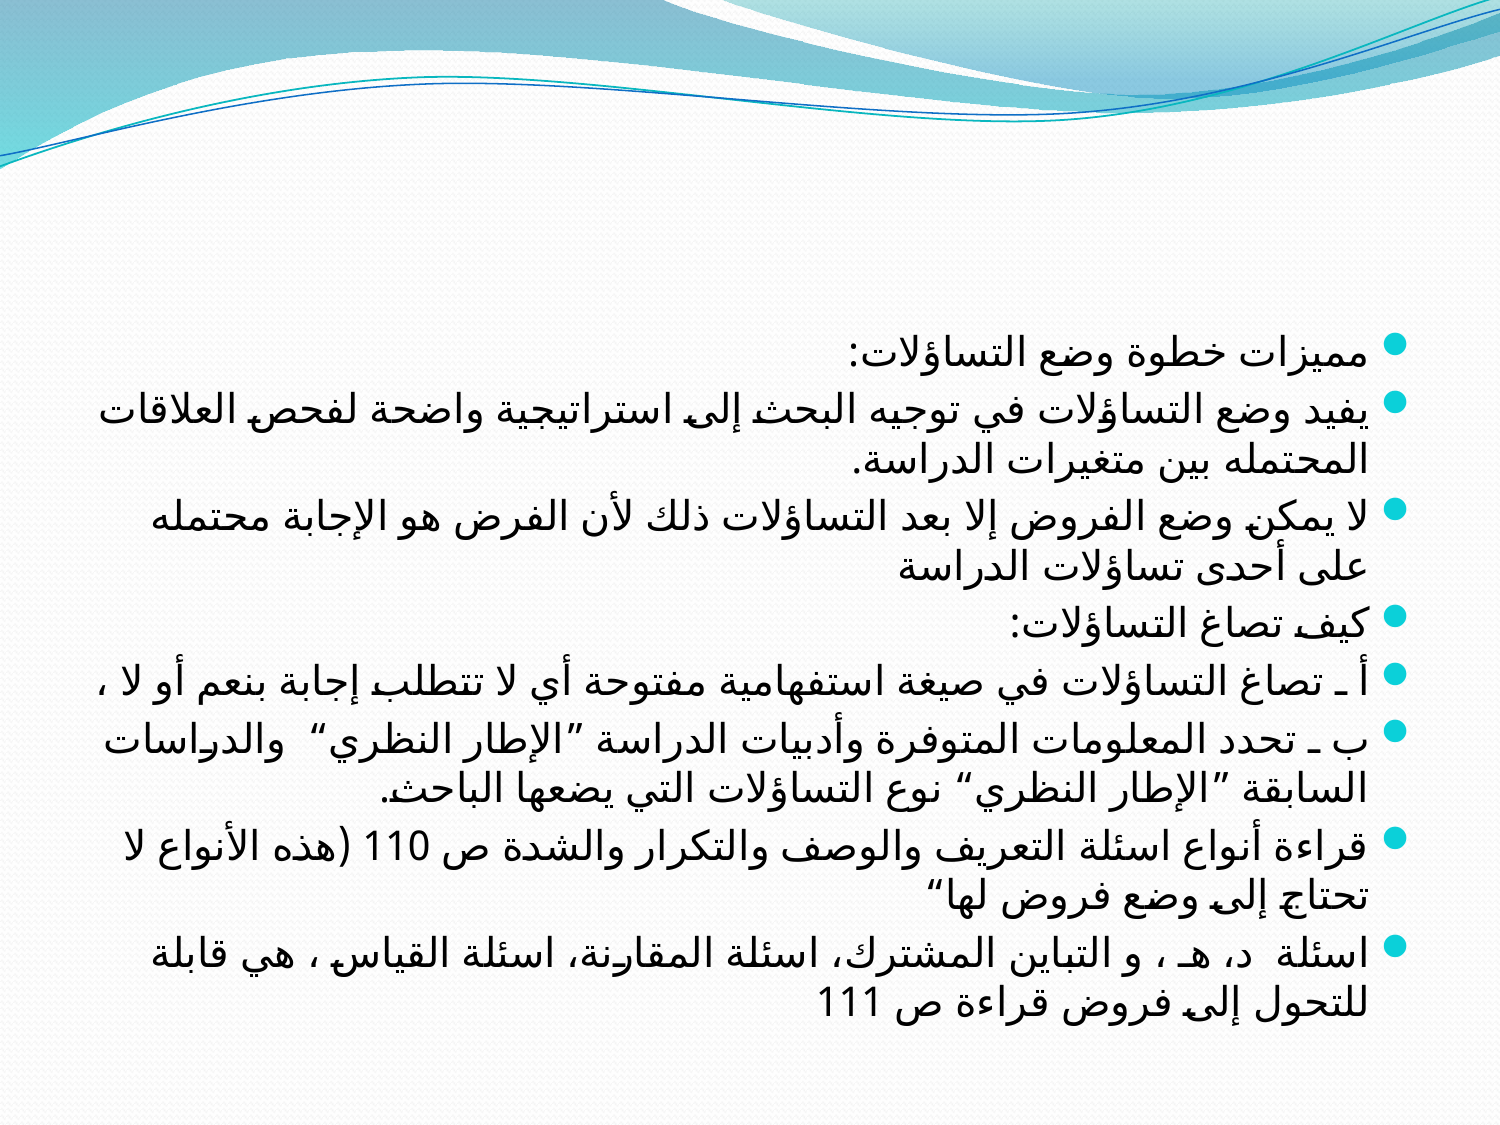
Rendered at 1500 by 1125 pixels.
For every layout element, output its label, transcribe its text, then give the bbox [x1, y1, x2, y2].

list مميزات خطوة وضع التساؤلات: يفيد وضع التساؤلات في توجيه البحث إلى استراتيجية واضحة لفحص العلاقات المحتمله بين متغيرات الدراسة. لا يمكن وضع الفروض إلا بعد التساؤلات ذلك لأن الفرض هو الإجابة محتمله على أحدى تساؤلات الدراسة كيف تصاغ التساؤلات: أ ـ تصاغ التساؤلات في صيغة استفهامية مفتوحة أي لا تتطلب إجابة بنعم أو لا ، ب ـ تحدد المعلومات المتوفرة وأدبيات الدراسة ”الإطار النظري“ والدراسات السابقة ”الإطار النظري“ نوع التساؤلات التي يضعها الباحث. قراءة أنواع اسئلة التعريف والوصف والتكرار والشدة ص 110 (هذه الأنواع لا تحتاج إلى وضع فروض لها“ اسئلة د، هـ ، و التباين المشترك، اسئلة المقارنة، اسئلة القياس ، هي قابلة للتحول إلى فروض قراءة ص 111 [75, 317, 1425, 1038]
